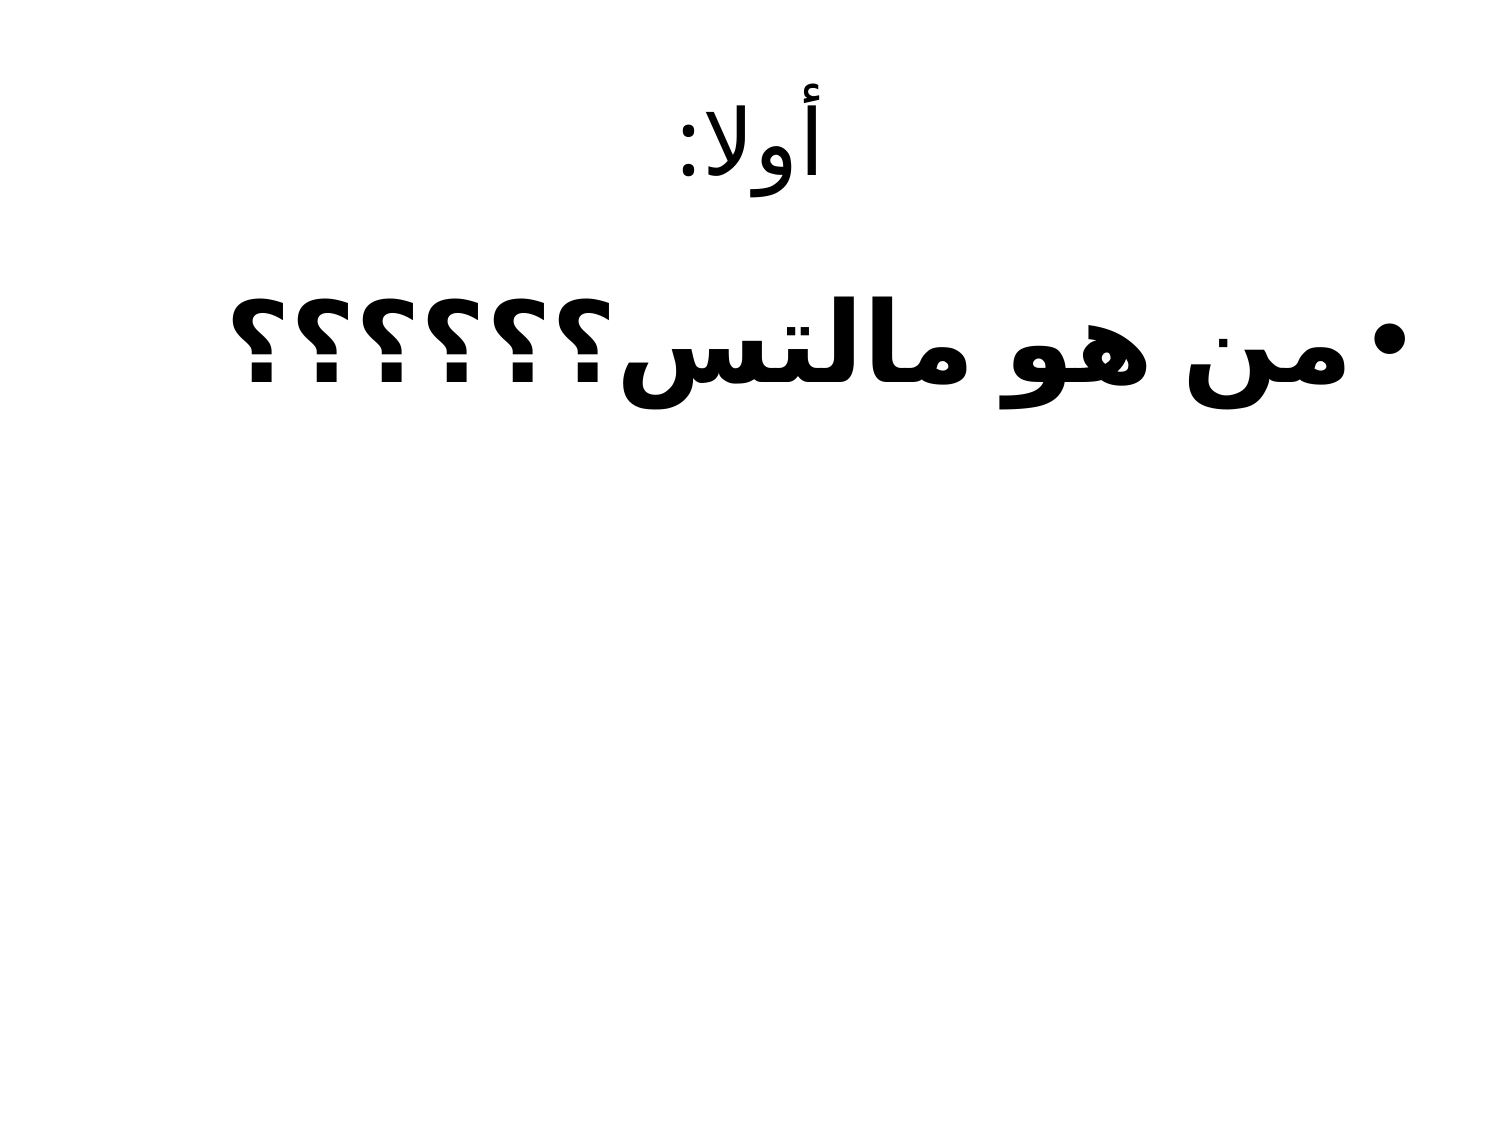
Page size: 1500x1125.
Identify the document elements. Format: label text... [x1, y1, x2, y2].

list من هو مالتس؟؟؟؟؟؟ [75, 262, 1425, 1005]
title أولا: [75, 45, 1425, 233]
